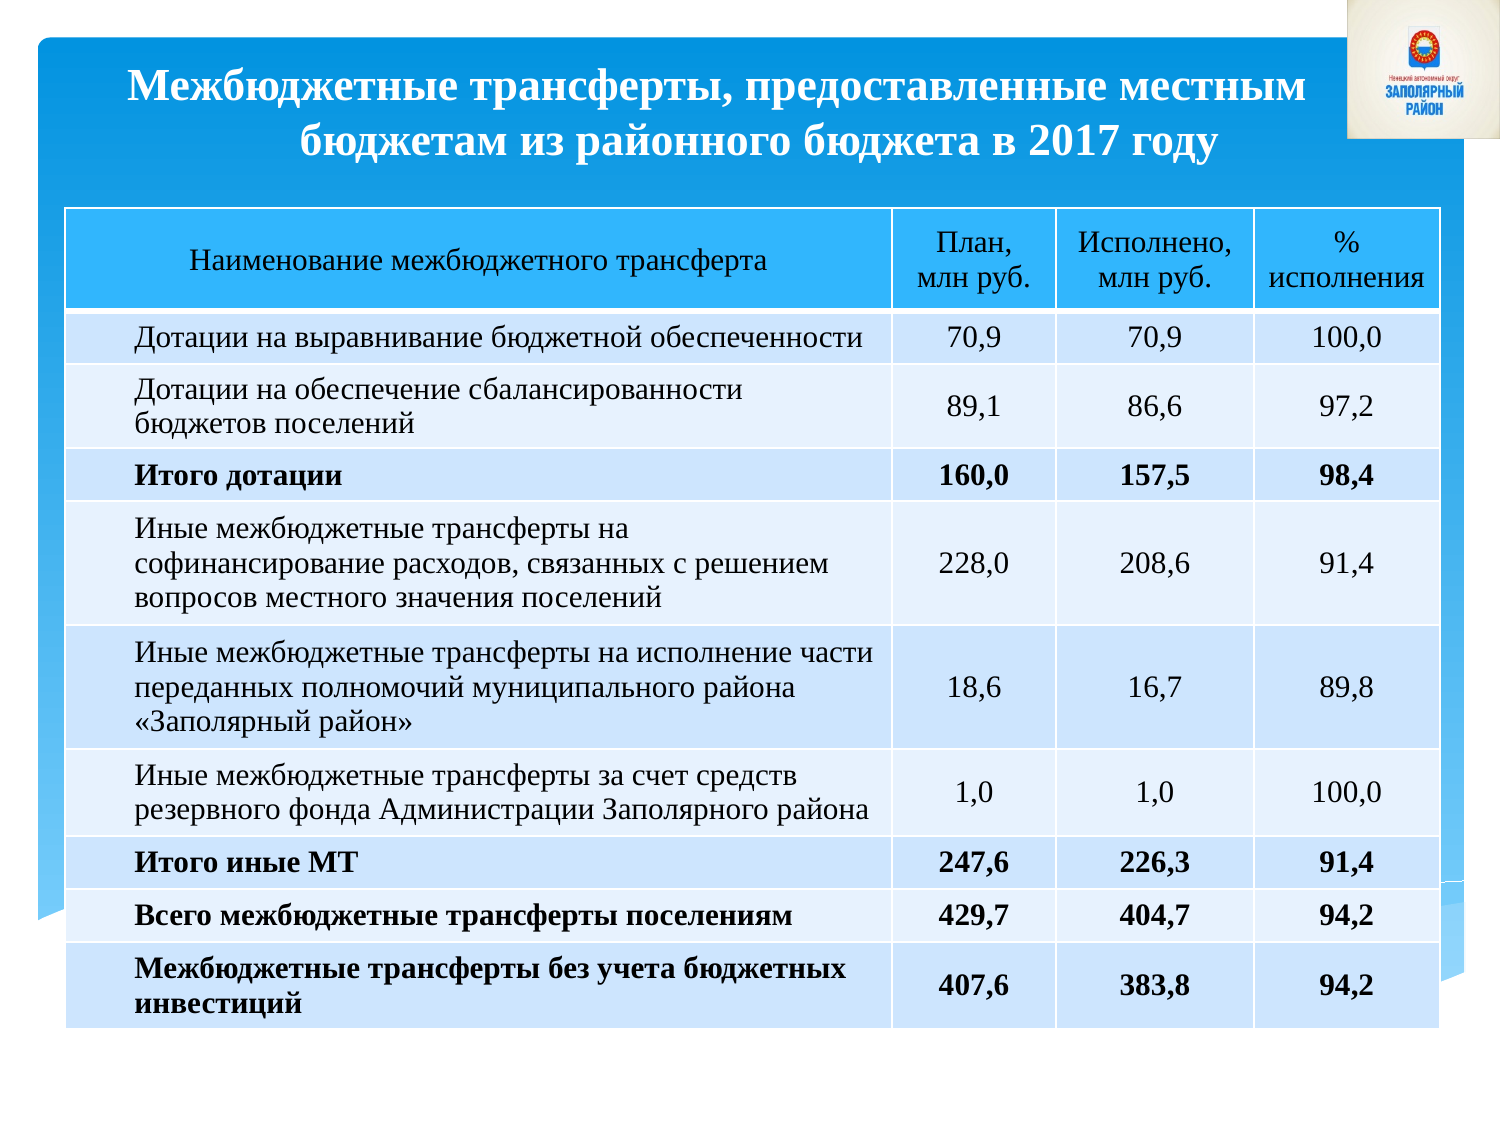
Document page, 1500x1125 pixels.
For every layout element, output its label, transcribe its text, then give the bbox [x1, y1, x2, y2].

table_cell 100,0 [1255, 750, 1439, 835]
table_header План, млн руб. [893, 209, 1055, 308]
text_box Межбюджетные трансферты, предоставленные местным бюджетам из районного бюджета в 2017 году [112, 47, 1376, 173]
table_cell 98,4 [1255, 449, 1439, 500]
table_cell 404,7 [1057, 890, 1253, 941]
table_cell 91,4 [1255, 837, 1439, 888]
table_cell 89,1 [893, 365, 1055, 447]
table_cell 86,6 [1057, 365, 1253, 447]
table_cell 89,8 [1255, 626, 1439, 748]
table_cell 70,9 [893, 314, 1055, 363]
table_cell 247,6 [893, 837, 1055, 888]
table_cell Иные межбюджетные трансферты за счет средств резервного фонда Администрации Заполярного района [66, 750, 891, 835]
table_cell 407,6 [893, 943, 1055, 1028]
table_cell Итого иные МТ [66, 837, 891, 888]
table_cell 100,0 [1255, 314, 1439, 363]
table_cell 228,0 [893, 502, 1055, 624]
table_cell 160,0 [893, 449, 1055, 500]
table_cell 208,6 [1057, 502, 1253, 624]
table_cell 226,3 [1057, 837, 1253, 888]
table_cell Дотации на обеспечение сбалансированности бюджетов поселений [66, 365, 891, 447]
table_cell 429,7 [893, 890, 1055, 941]
table_cell Межбюджетные трансферты без учета бюджетных инвестиций [66, 943, 891, 1028]
table_cell Иные межбюджетные трансферты на софинансирование расходов, связанных с решением вопросов местного значения поселений [66, 502, 891, 624]
table_cell 383,8 [1057, 943, 1253, 1028]
table_cell 94,2 [1255, 890, 1439, 941]
table_cell 91,4 [1255, 502, 1439, 624]
table_header % исполнения [1255, 209, 1439, 308]
table_header Исполнено, млн руб. [1057, 209, 1253, 308]
table_cell Всего межбюджетные трансферты поселениям [66, 890, 891, 941]
table_header Наименование межбюджетного трансферта [66, 209, 891, 308]
picture [1347, 0, 1500, 139]
table_cell Итого дотации [66, 449, 891, 500]
table_cell 1,0 [893, 750, 1055, 835]
table_cell 97,2 [1255, 365, 1439, 447]
table_cell 1,0 [1057, 750, 1253, 835]
table_cell 70,9 [1057, 314, 1253, 363]
table_cell 18,6 [893, 626, 1055, 748]
table_cell 94,2 [1255, 943, 1439, 1028]
table_cell Дотации на выравнивание бюджетной обеспеченности [66, 314, 891, 363]
table_cell Иные межбюджетные трансферты на исполнение части переданных полномочий муниципального района «Заполярный район» [66, 626, 891, 748]
table_cell 16,7 [1057, 626, 1253, 748]
table_cell 157,5 [1057, 449, 1253, 500]
